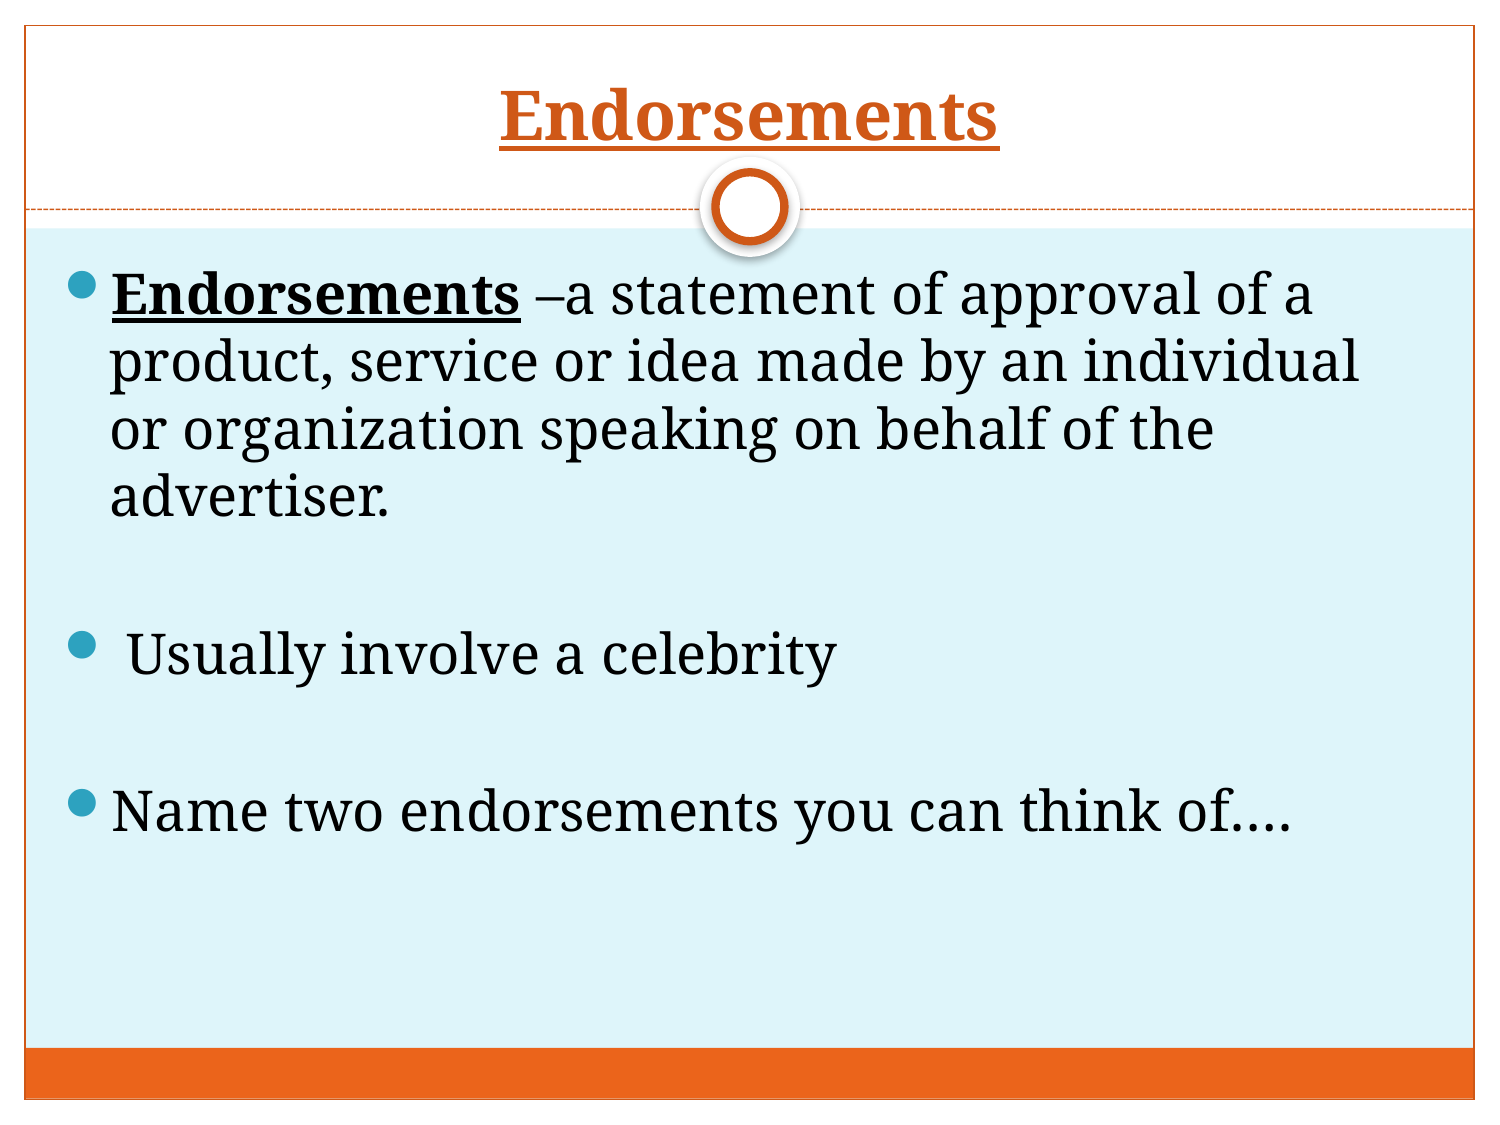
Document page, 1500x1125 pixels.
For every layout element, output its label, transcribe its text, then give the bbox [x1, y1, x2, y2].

list Endorsements –a statement of approval of a product, service or idea made by an individual or organization speaking on behalf of the advertiser. Usually involve a celebrity Name two endorsements you can think of…. [49, 250, 1445, 1001]
title Endorsements [49, 37, 1450, 162]
